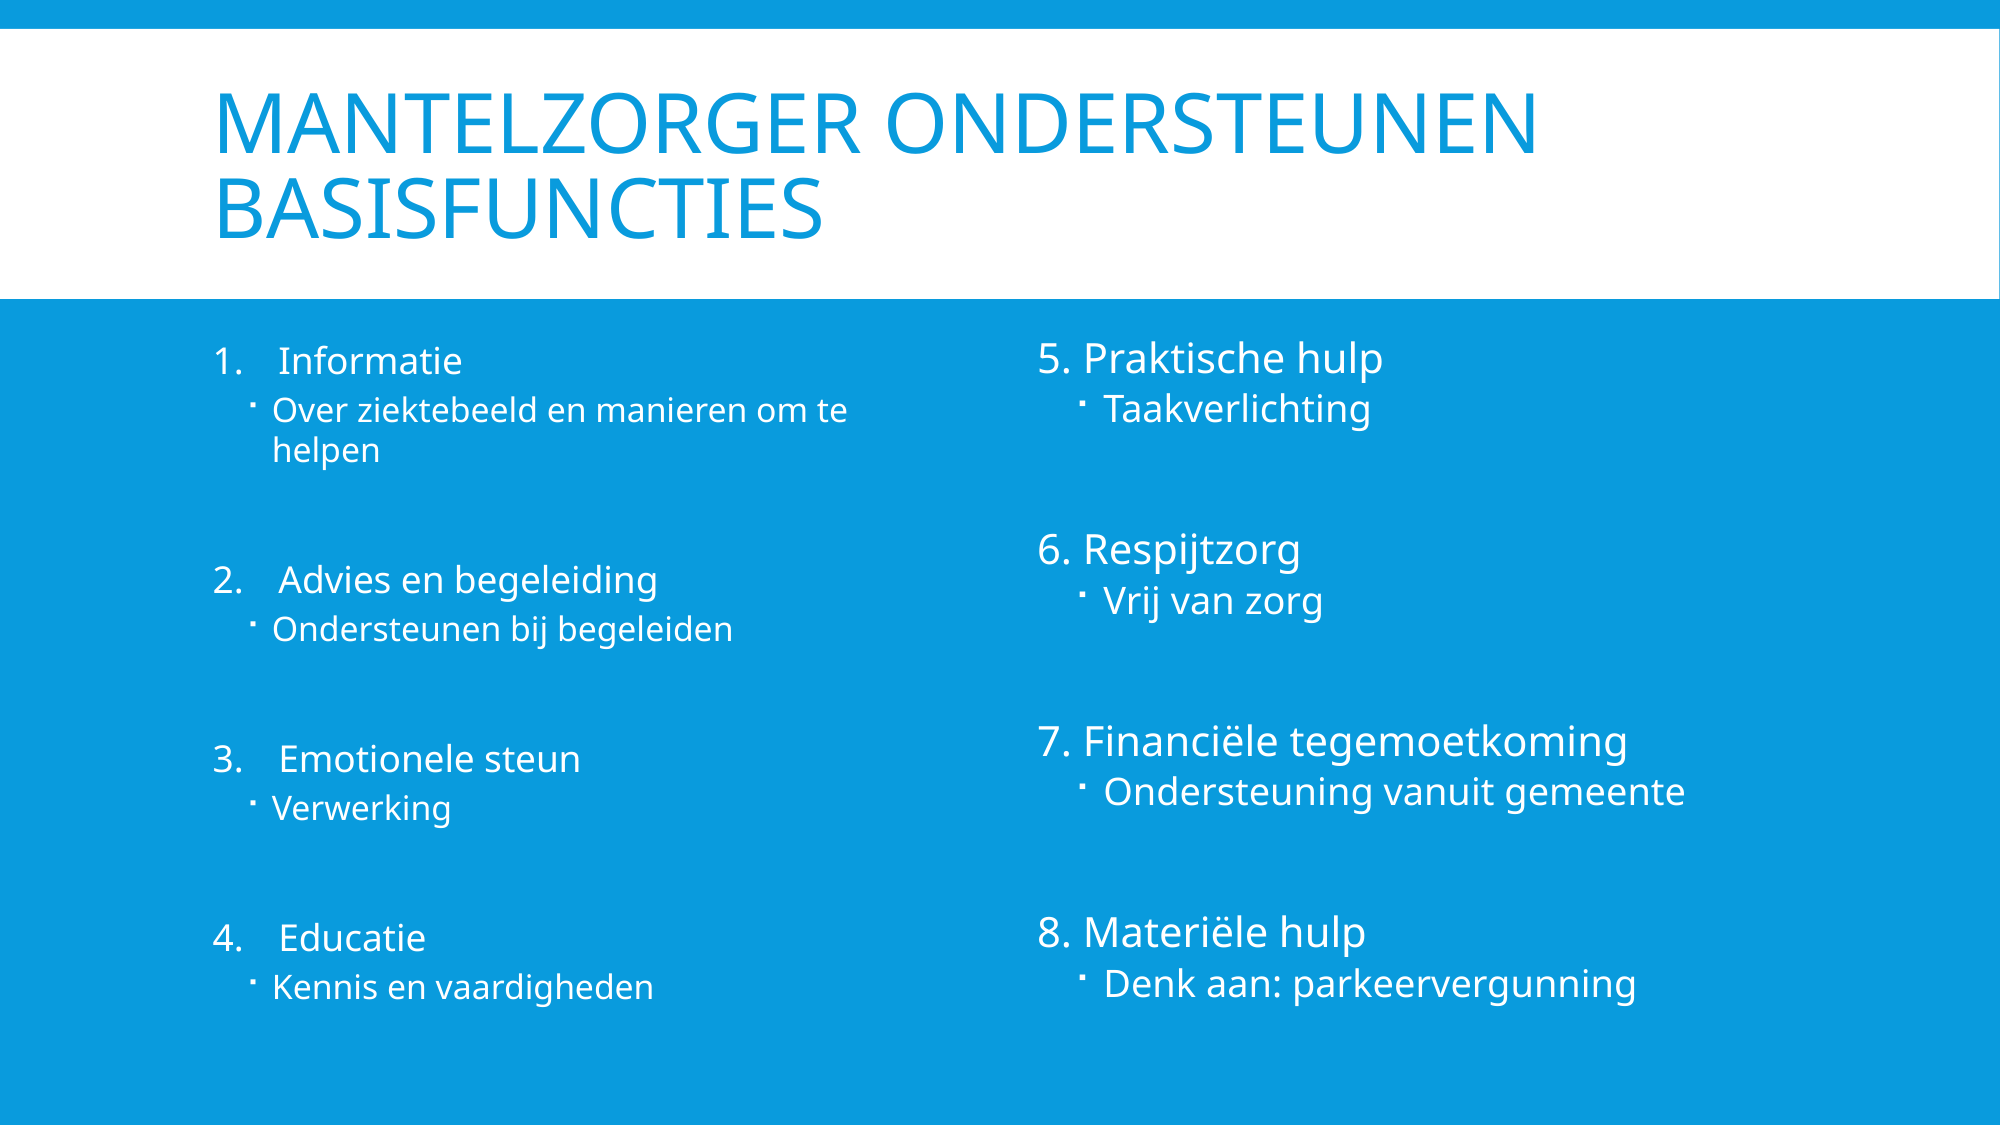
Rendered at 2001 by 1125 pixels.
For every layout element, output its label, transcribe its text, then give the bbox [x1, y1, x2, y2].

list Informatie Over ziektebeeld en manieren om te helpen Advies en begeleiding Ondersteunen bij begeleiden Emotionele steun Verwerking Educatie Kennis en vaardigheden [197, 329, 978, 1020]
title Mantelzorger ondersteunen Basisfuncties [197, 46, 1803, 295]
list 5. Praktische hulp Taakverlichting 6. Respijtzorg Vrij van zorg 7. Financiële tegemoetkoming Ondersteuning vanuit gemeente 8. Materiële hulp Denk aan: parkeervergunning [1022, 329, 1803, 1020]
